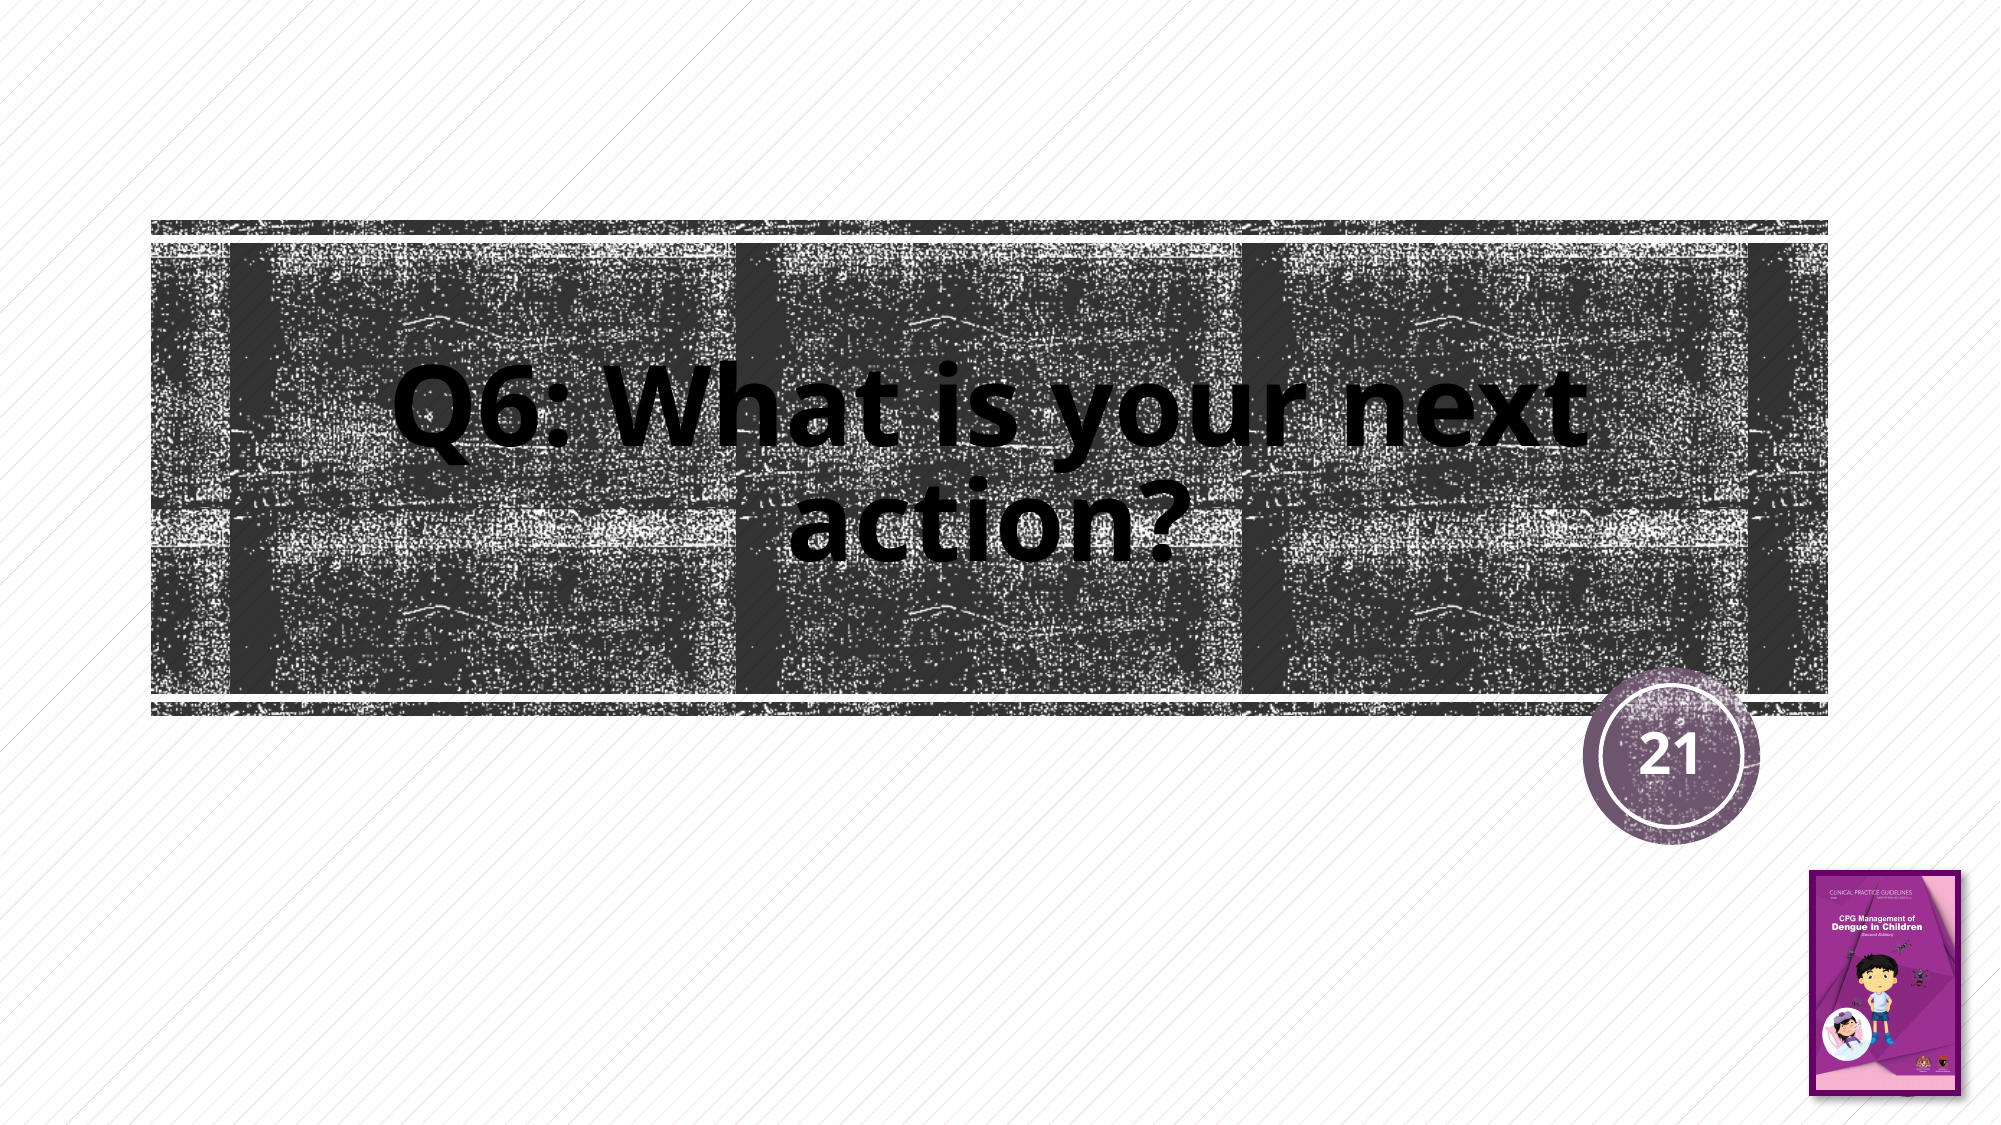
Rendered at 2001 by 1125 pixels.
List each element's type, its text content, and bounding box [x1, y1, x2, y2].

slide_number 21 [1573, 703, 1770, 809]
title Q6: What is your next action? [172, 234, 1808, 704]
picture [1816, 876, 1955, 1090]
